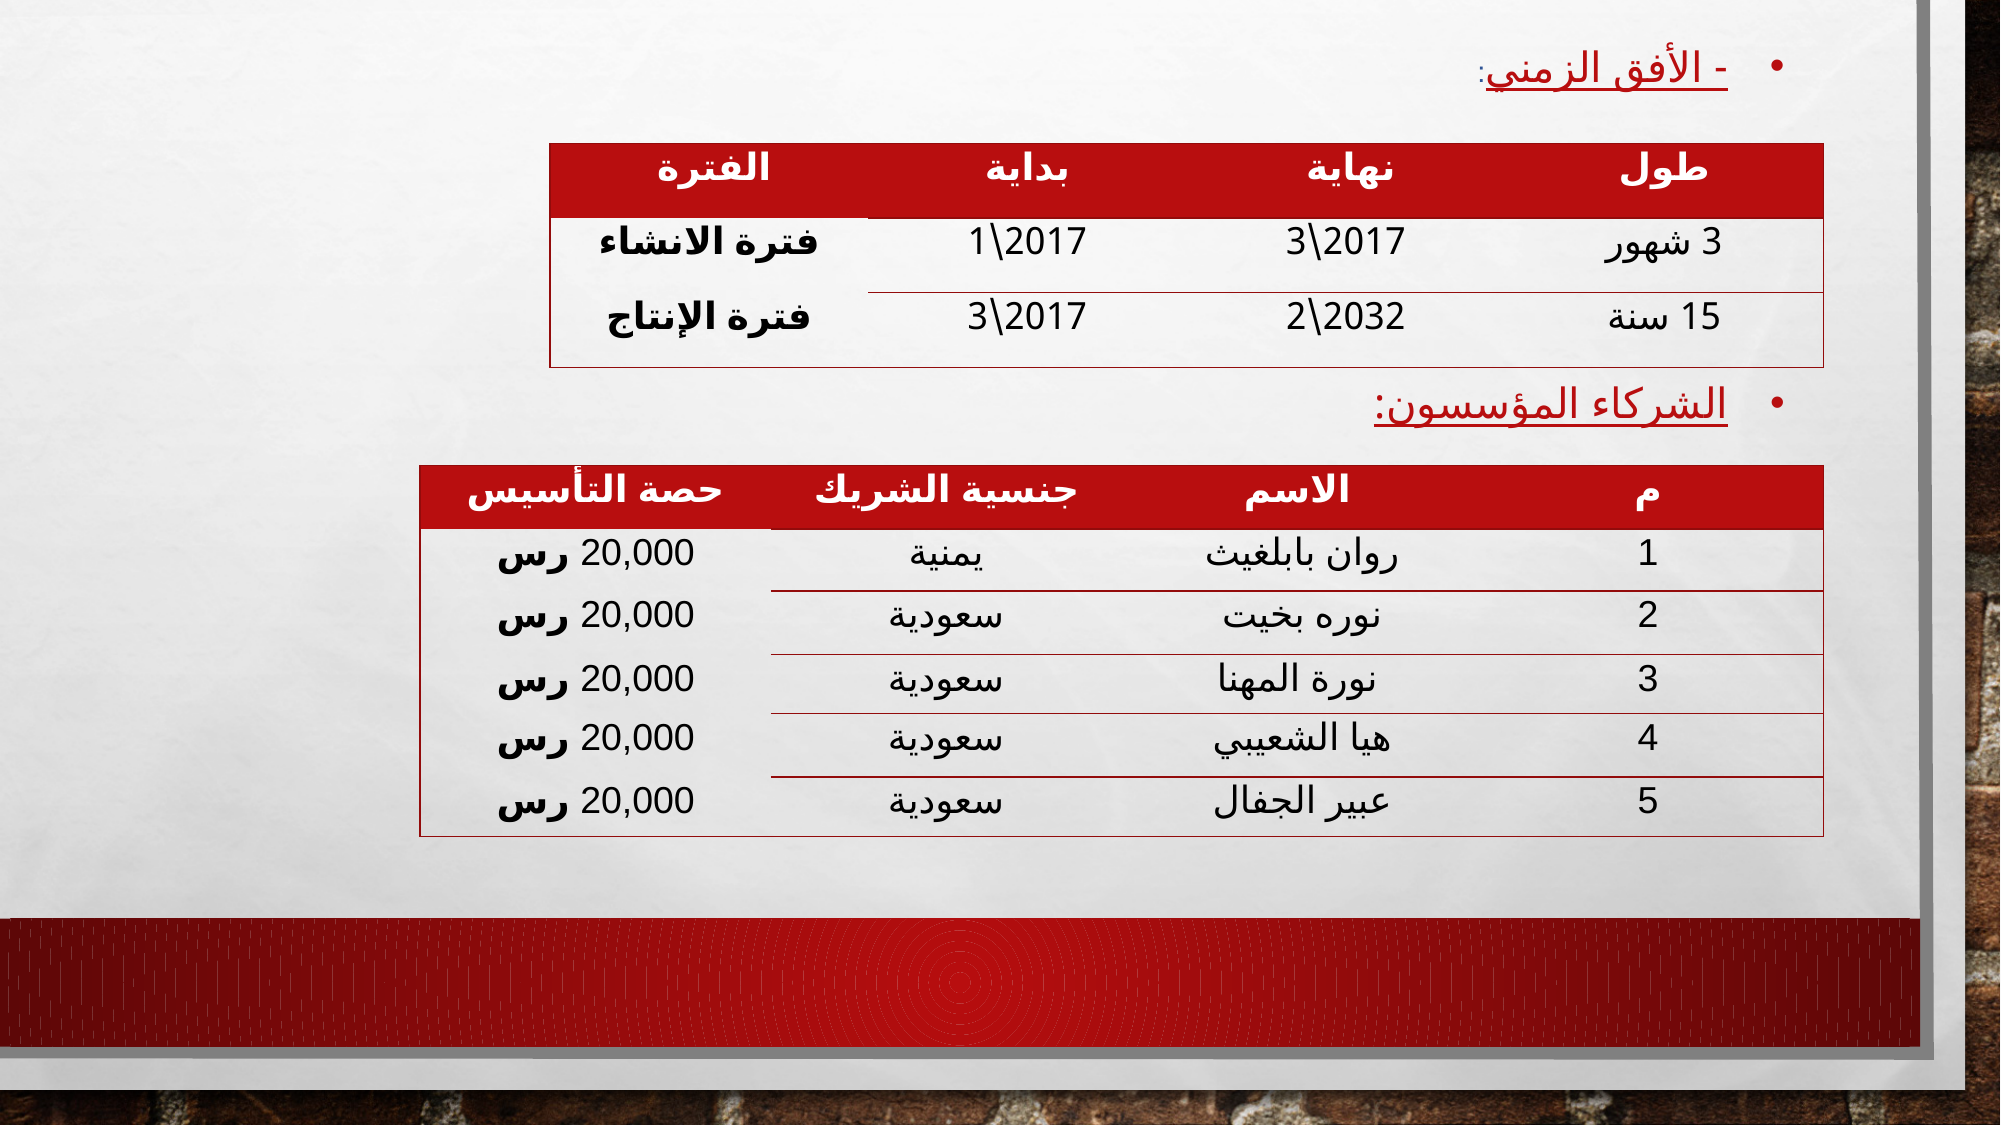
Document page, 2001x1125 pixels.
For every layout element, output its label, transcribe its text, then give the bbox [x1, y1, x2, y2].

table_cell 2017\3 [1187, 219, 1505, 292]
table_cell 20,000 رس [421, 654, 771, 714]
text_box الشركاء المؤسسون: [1271, 319, 1800, 435]
table_header بداية [868, 144, 1187, 217]
table_cell 15 سنة [1505, 293, 1823, 367]
table_cell 20,000 رس [421, 777, 771, 836]
table_header نهاية [1187, 144, 1505, 217]
table_cell عبير الجفال [1122, 778, 1473, 836]
table_cell نورة المهنا [1122, 655, 1473, 713]
table_cell 20,000 رس [421, 591, 771, 654]
table_cell نوره بخيت [1122, 592, 1473, 654]
table_header طول [1505, 144, 1823, 217]
table_cell 5 [1473, 778, 1823, 836]
table_header حصة التأسيس [421, 466, 771, 529]
table_cell يمنية [771, 530, 1122, 590]
table_cell 20,000 رس [421, 714, 771, 777]
table_cell 1 [1473, 530, 1823, 590]
table_header الاسم [1122, 466, 1473, 528]
table_cell سعودية [771, 778, 1122, 836]
table_cell روان بابلغيث [1122, 530, 1473, 590]
table_header م [1473, 466, 1823, 528]
table_cell 3 [1473, 655, 1823, 713]
table_cell سعودية [771, 655, 1122, 713]
table_cell فترة الإنتاج [551, 293, 868, 367]
table_cell 4 [1473, 714, 1823, 776]
table_cell فترة الانشاء [551, 218, 868, 293]
table_header الفترة [551, 144, 868, 218]
table_cell سعودية [771, 592, 1122, 654]
table_cell 2017\3 [868, 293, 1187, 367]
table_cell 2 [1473, 592, 1823, 654]
table_cell 2017\1 [868, 219, 1187, 292]
text_box - الأفق الزمني: [1151, 33, 1800, 143]
table_cell سعودية [771, 714, 1122, 776]
table_cell 3 شهور [1505, 219, 1823, 292]
table_cell 20,000 رس [421, 529, 771, 591]
picture [0, 0, 2000, 1125]
table_cell هيا الشعيبي [1122, 714, 1473, 776]
table_cell 2032\2 [1187, 293, 1505, 367]
table_header جنسية الشريك [771, 466, 1122, 528]
